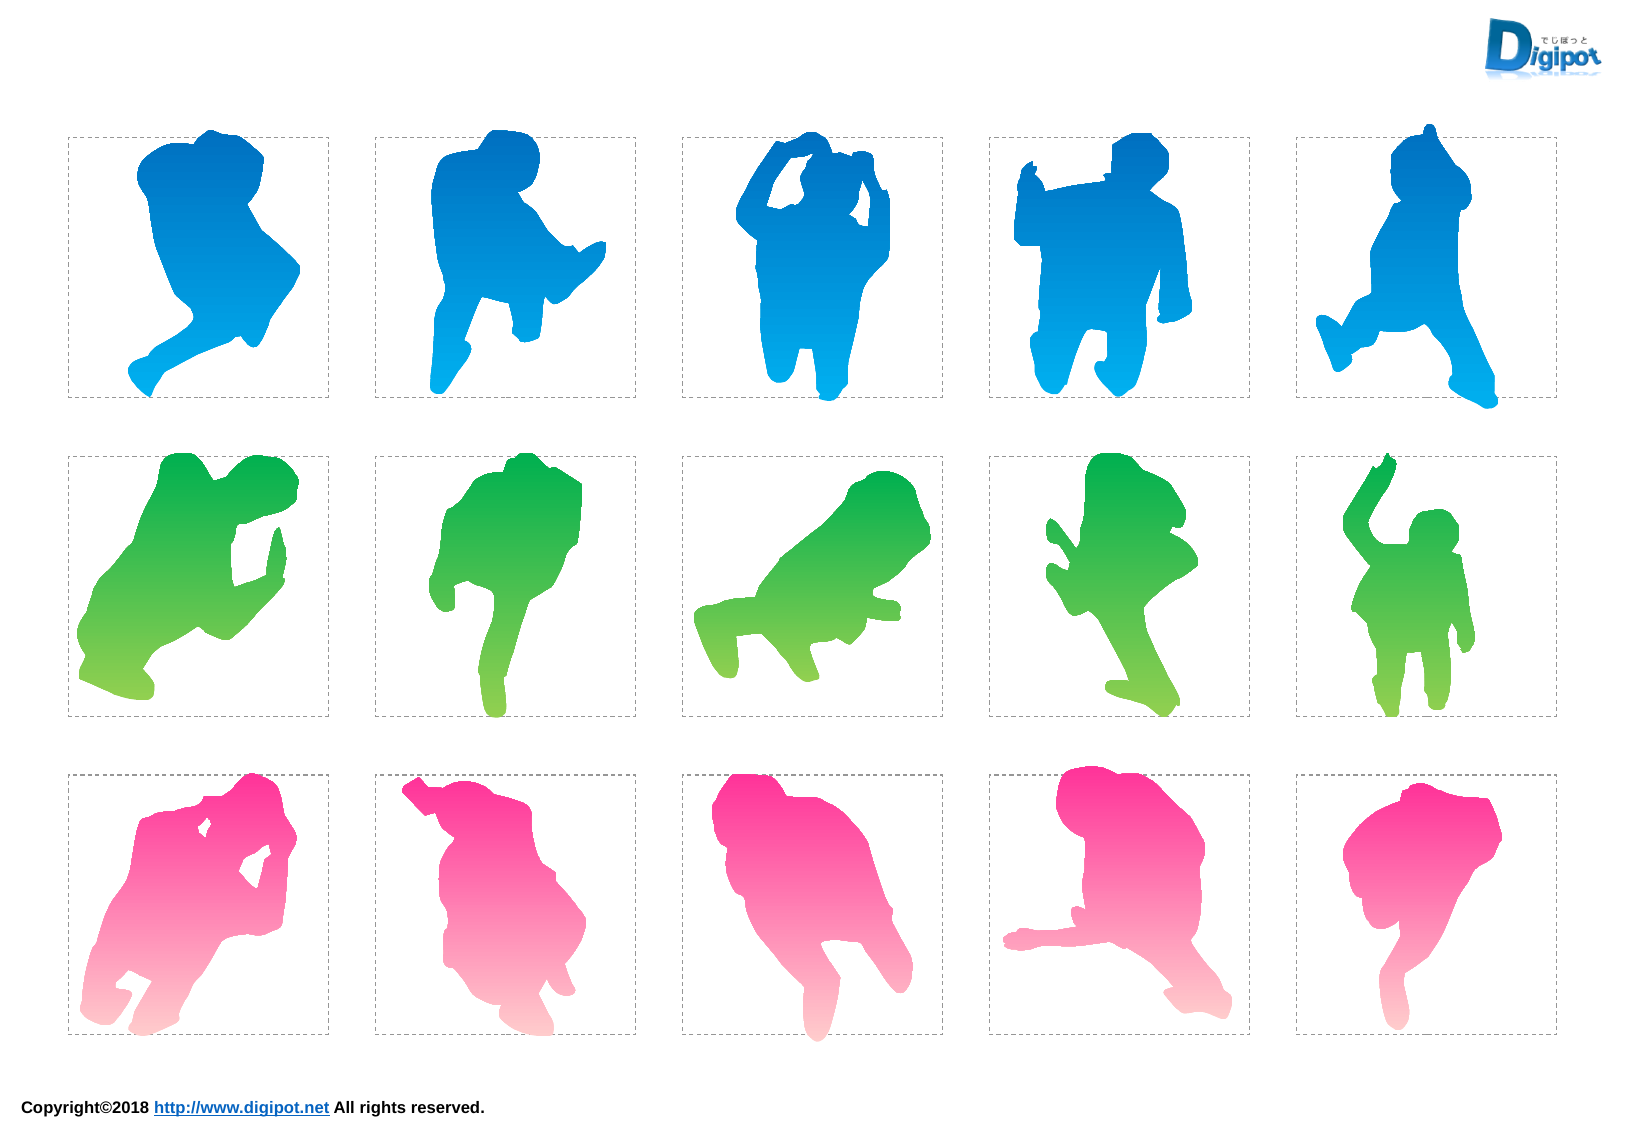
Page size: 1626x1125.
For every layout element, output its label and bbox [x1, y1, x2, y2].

text_box [1342, 783, 1503, 1031]
text_box [128, 129, 301, 397]
text_box [1013, 132, 1193, 397]
text_box [429, 453, 583, 718]
text_box [79, 773, 298, 1037]
text_box [1315, 124, 1499, 409]
text_box [77, 453, 300, 701]
text_box [1045, 453, 1199, 718]
text_box [711, 774, 914, 1042]
picture [1485, 18, 1602, 82]
text_box [401, 777, 586, 1037]
text_box [1002, 766, 1232, 1020]
text_box [430, 129, 607, 395]
text_box [693, 471, 932, 683]
text_box [735, 132, 891, 401]
text_box [1342, 453, 1476, 718]
